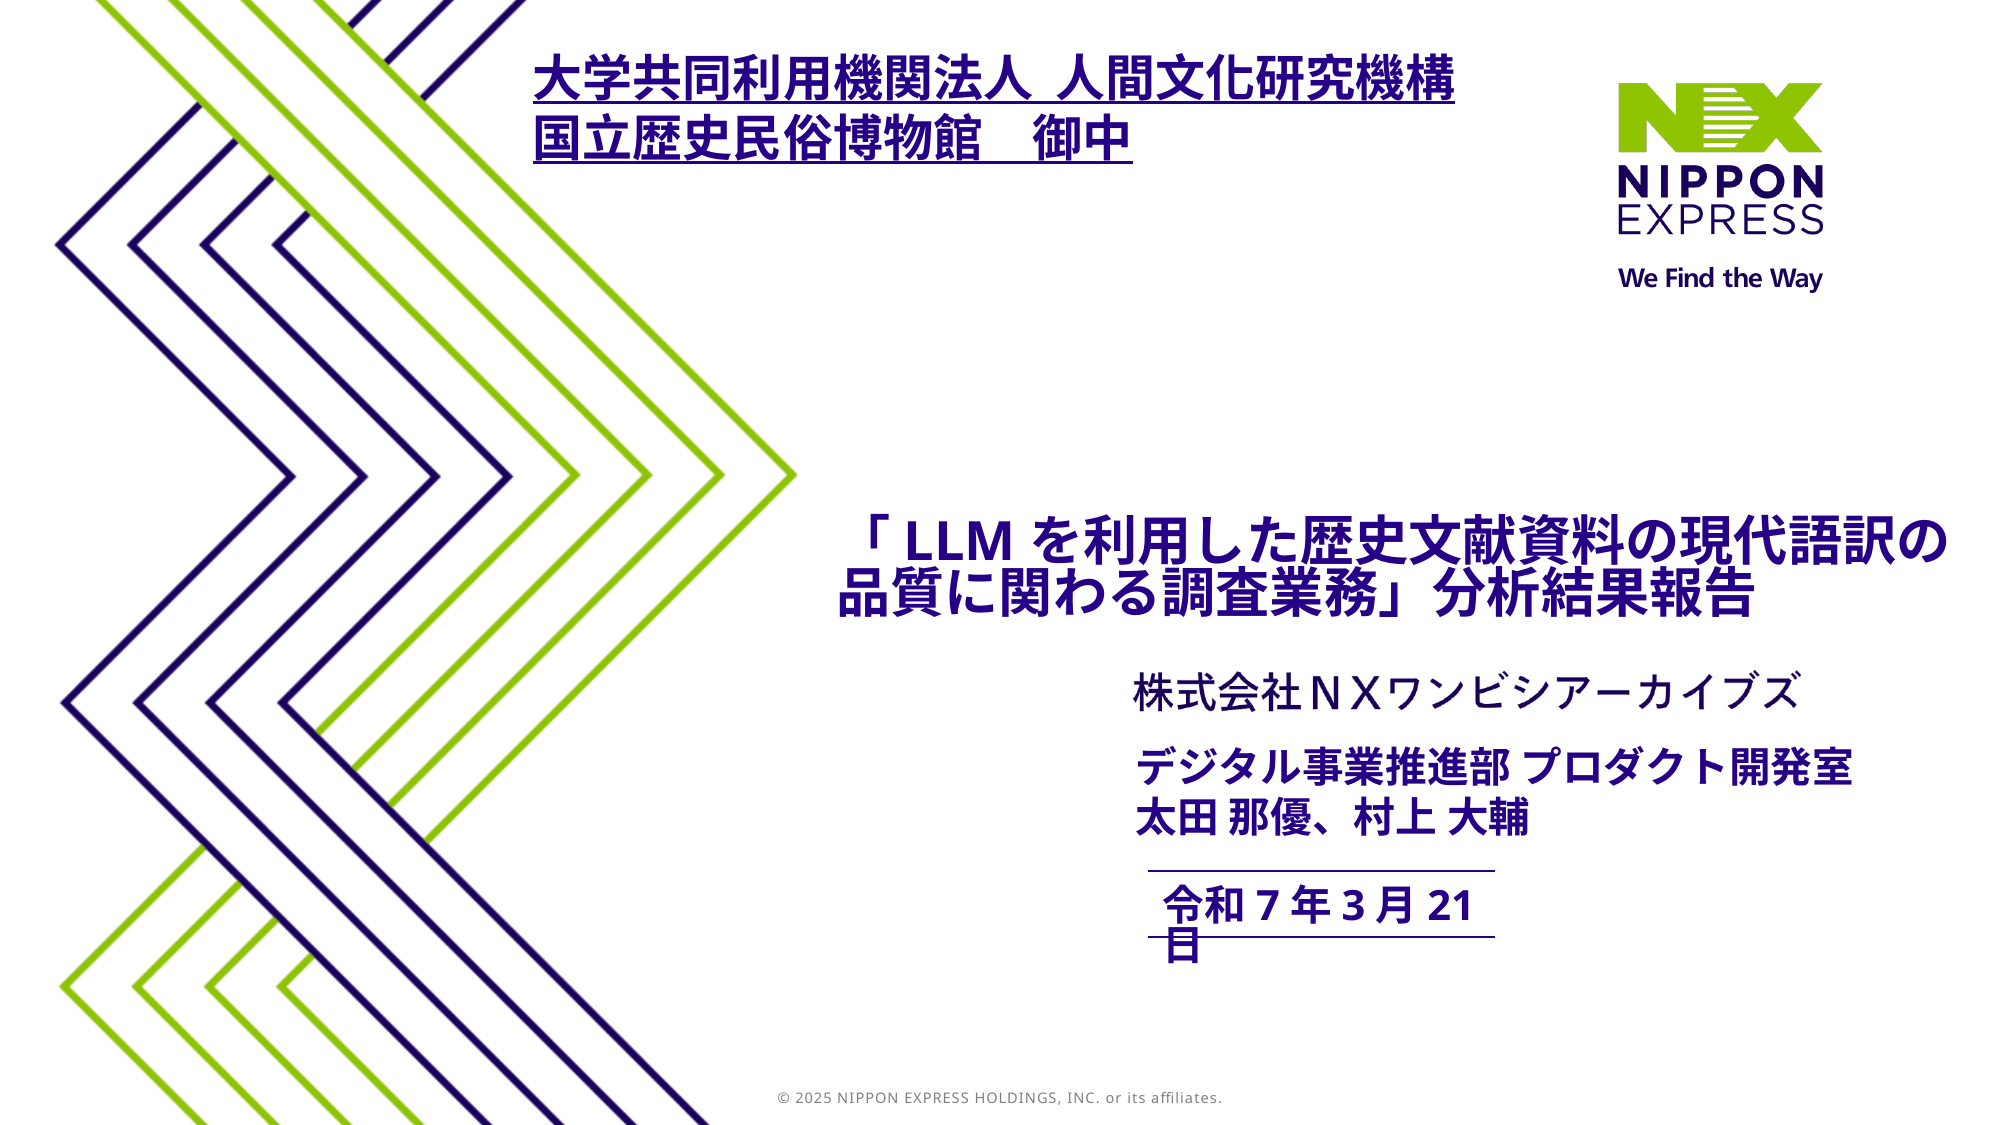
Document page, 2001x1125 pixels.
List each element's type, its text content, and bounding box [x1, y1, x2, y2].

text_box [1147, 870, 1495, 937]
picture [1618, 83, 1823, 293]
text_box 大学共同利用機関法人 人間文化研究機構 国立歴史民俗博物館 御中 [802, 23, 1750, 190]
text_box デジタル事業推進部 プロダクト開発室 太田 那優、村上 大輔 [1121, 733, 1870, 848]
picture [50, 0, 798, 1125]
text_box 「LLMを利用した歴史文献資料の現代語訳の品質に関わる調査業務」分析結果報告 [821, 511, 1988, 631]
text_box 令和7年3月21日 [1147, 881, 1535, 976]
picture [1133, 670, 1801, 713]
